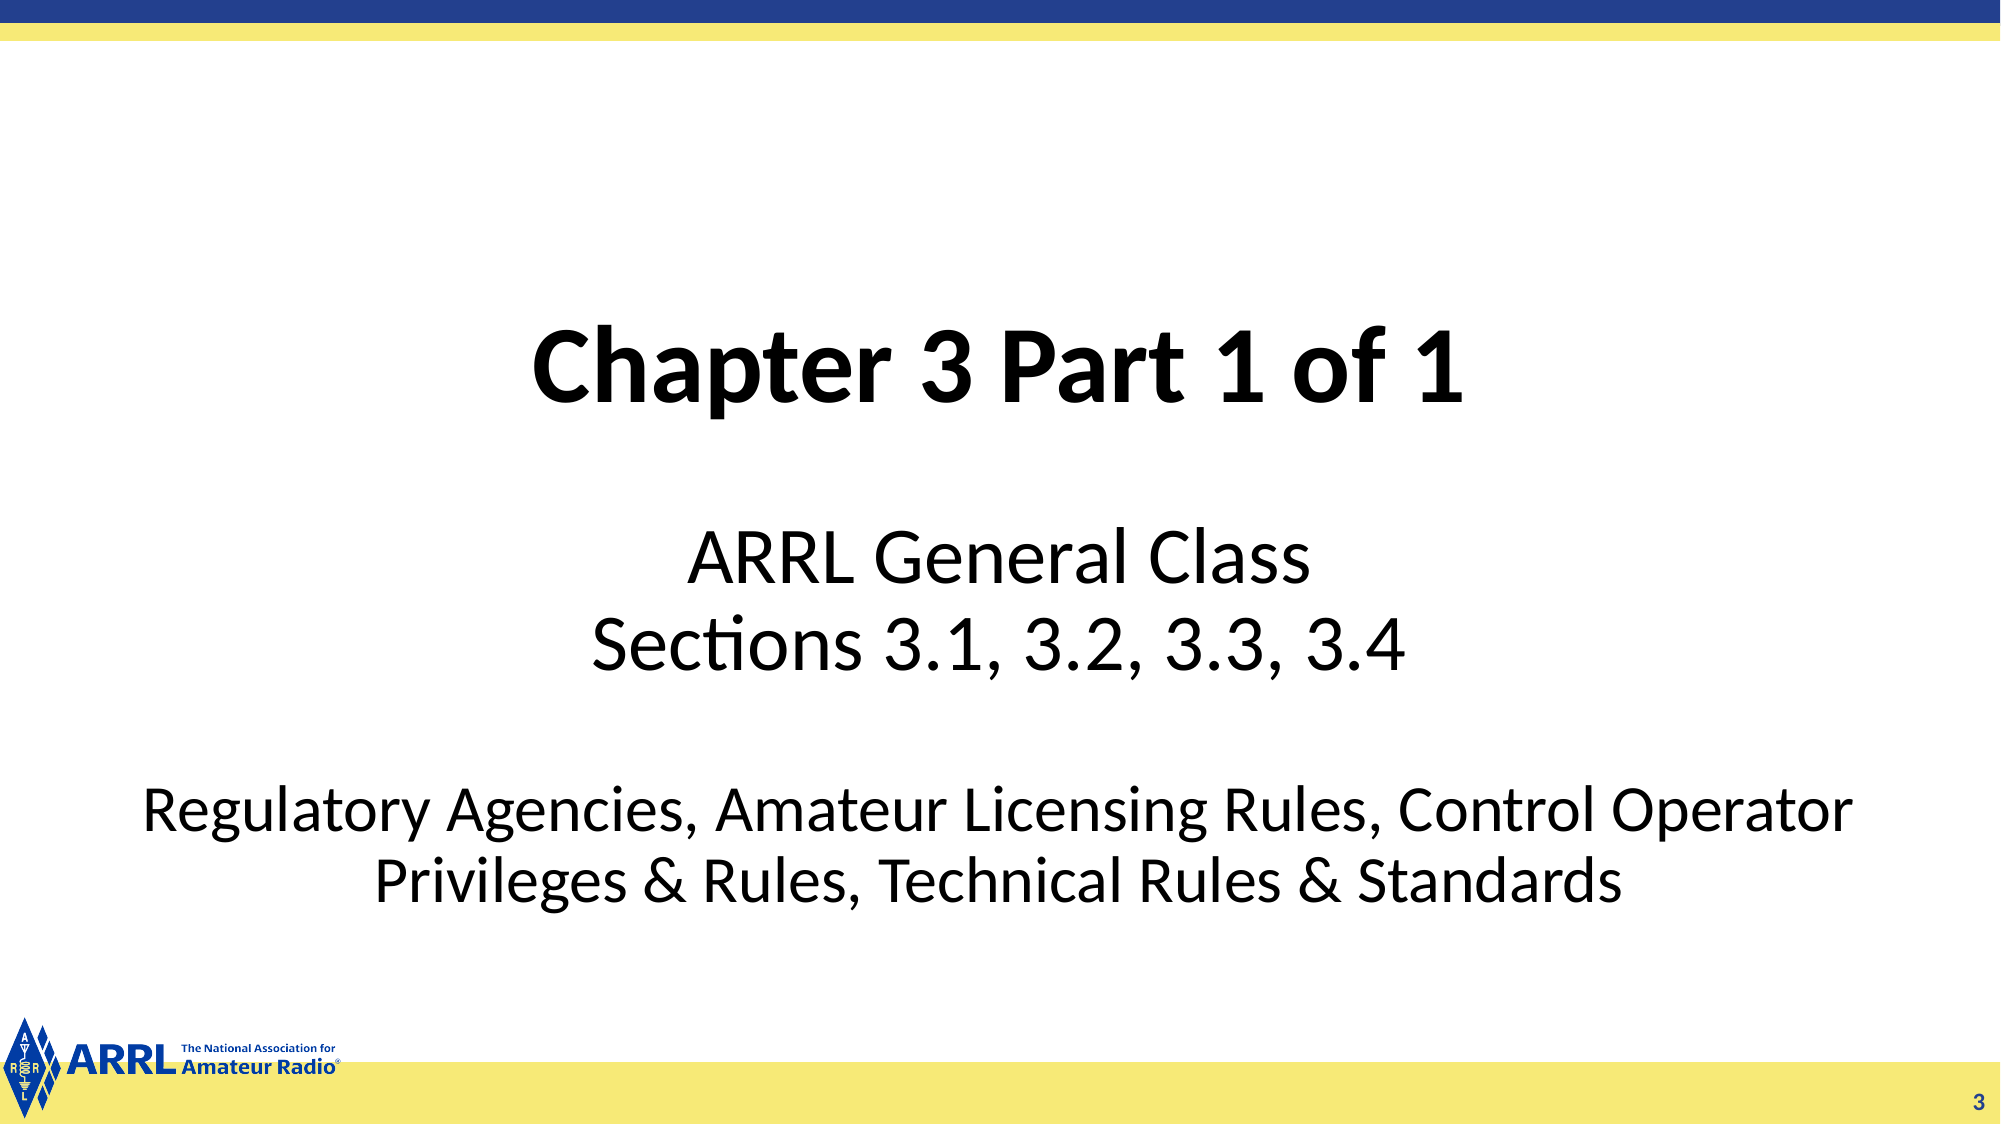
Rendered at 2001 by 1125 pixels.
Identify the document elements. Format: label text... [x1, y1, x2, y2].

title Chapter 3 Part 1 of 1 ARRL General Class Sections 3.1, 3.2, 3.3, 3.4 Regulatory Agencies, Amateur Licensing Rules, Control Operator Privileges & Rules, Technical Rules & Standards [99, 299, 1900, 925]
picture [1, 1015, 342, 1121]
